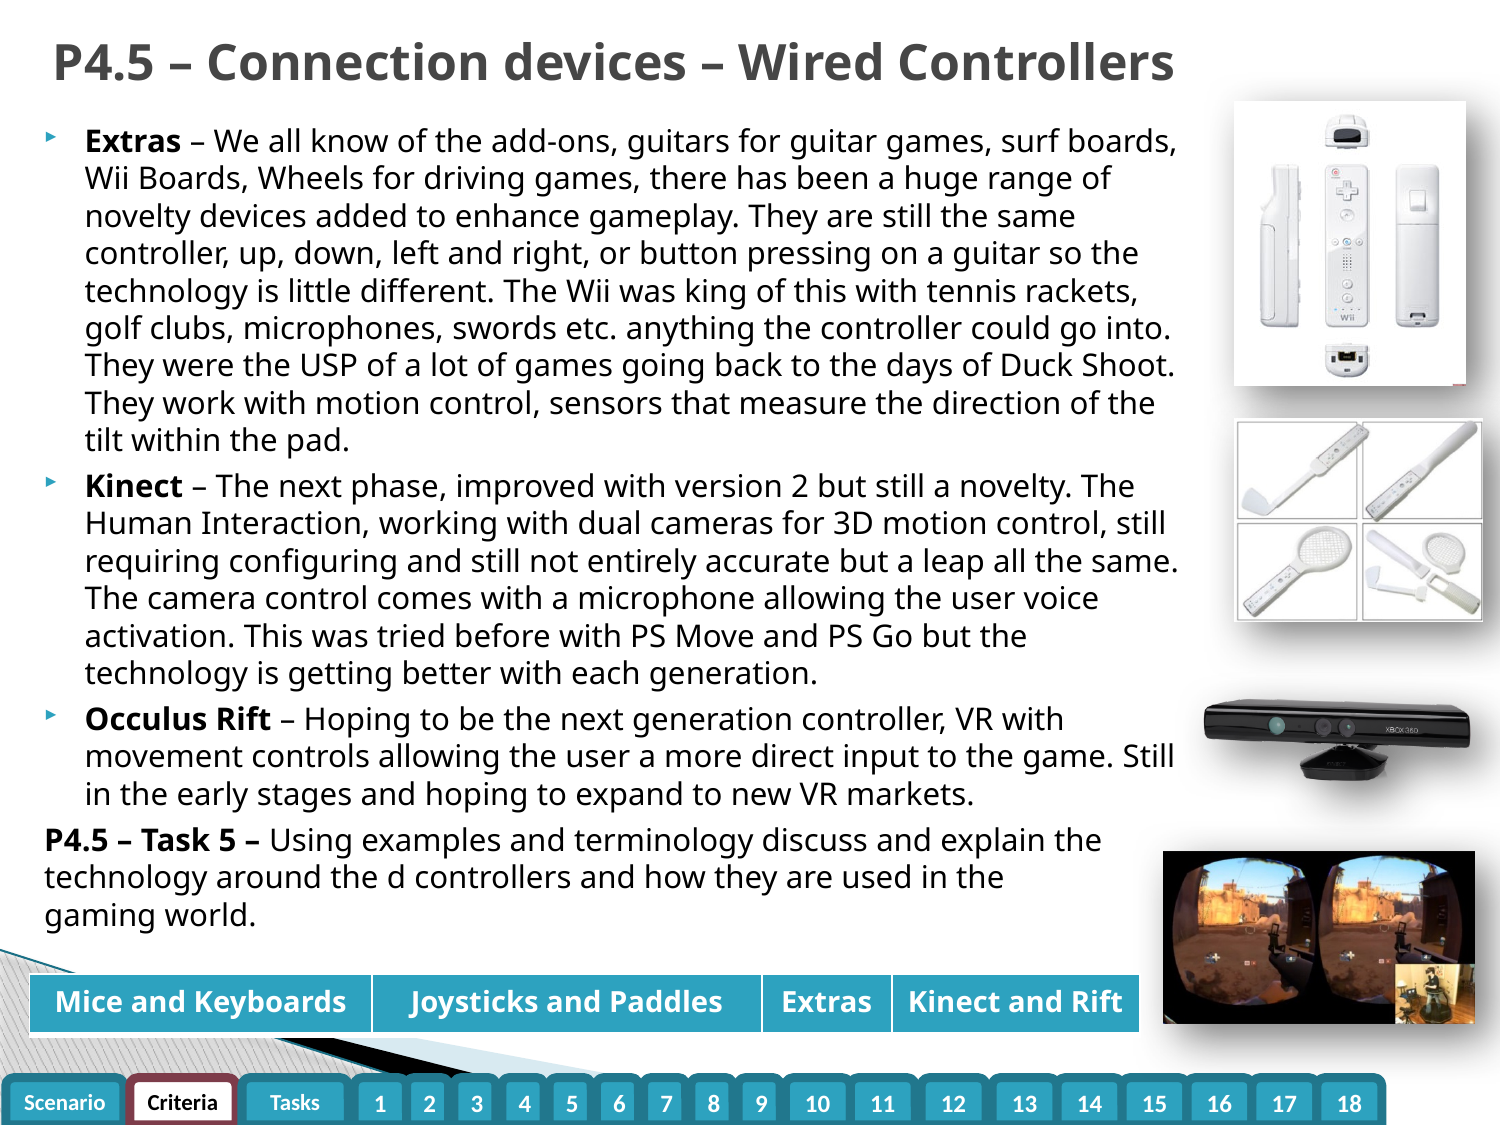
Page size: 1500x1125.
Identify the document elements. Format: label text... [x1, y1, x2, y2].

table_header Joysticks and Paddles [373, 975, 761, 1032]
table_header Extras [763, 975, 891, 1032]
picture [1163, 851, 1476, 1024]
picture [1233, 101, 1466, 386]
title P4.5 – Connection devices – Wired Controllers [37, 19, 1471, 102]
table_header Kinect and Rift [893, 975, 1139, 1032]
picture [1198, 691, 1476, 788]
table_header Mice and Keyboards [30, 975, 371, 1032]
list Extras – We all know of the add-ons, guitars for guitar games, surf boards, Wii Boards, Wheels for driving games, there has been a huge range of novelty devices added to enhance gameplay. They are still the same controller, up, down, left and right, or button pressing on a guitar so the technology is little different. The Wii was king of this with tennis rackets, golf clubs, microphones, swords etc. anything the controller could go into. They were the USP of a lot of games going back to the days of Duck Shoot. They work with motion control, sensors that measure the direction of the tilt within the pad. Kinect – The next phase, improved with version 2 but still a novelty. The Human Interaction, working with dual cameras for 3D motion control, still requiring configuring and still not entirely accurate but a leap all the same. The camera control comes with a microphone allowing the user voice activation. This was tried before with PS Move and PS Go but the technology is getting better with each generation. Occulus Rift – Hoping to be the next generation controller, VR with movement controls allowing the user a more direct input to the game. Still in the early stages and hoping to expand to new VR markets. P4.5 – Task 5 – Using examples and terminology discuss and explain the technology around the d controllers and how they are used in the gaming world. [29, 113, 1199, 1047]
picture [1234, 417, 1484, 622]
